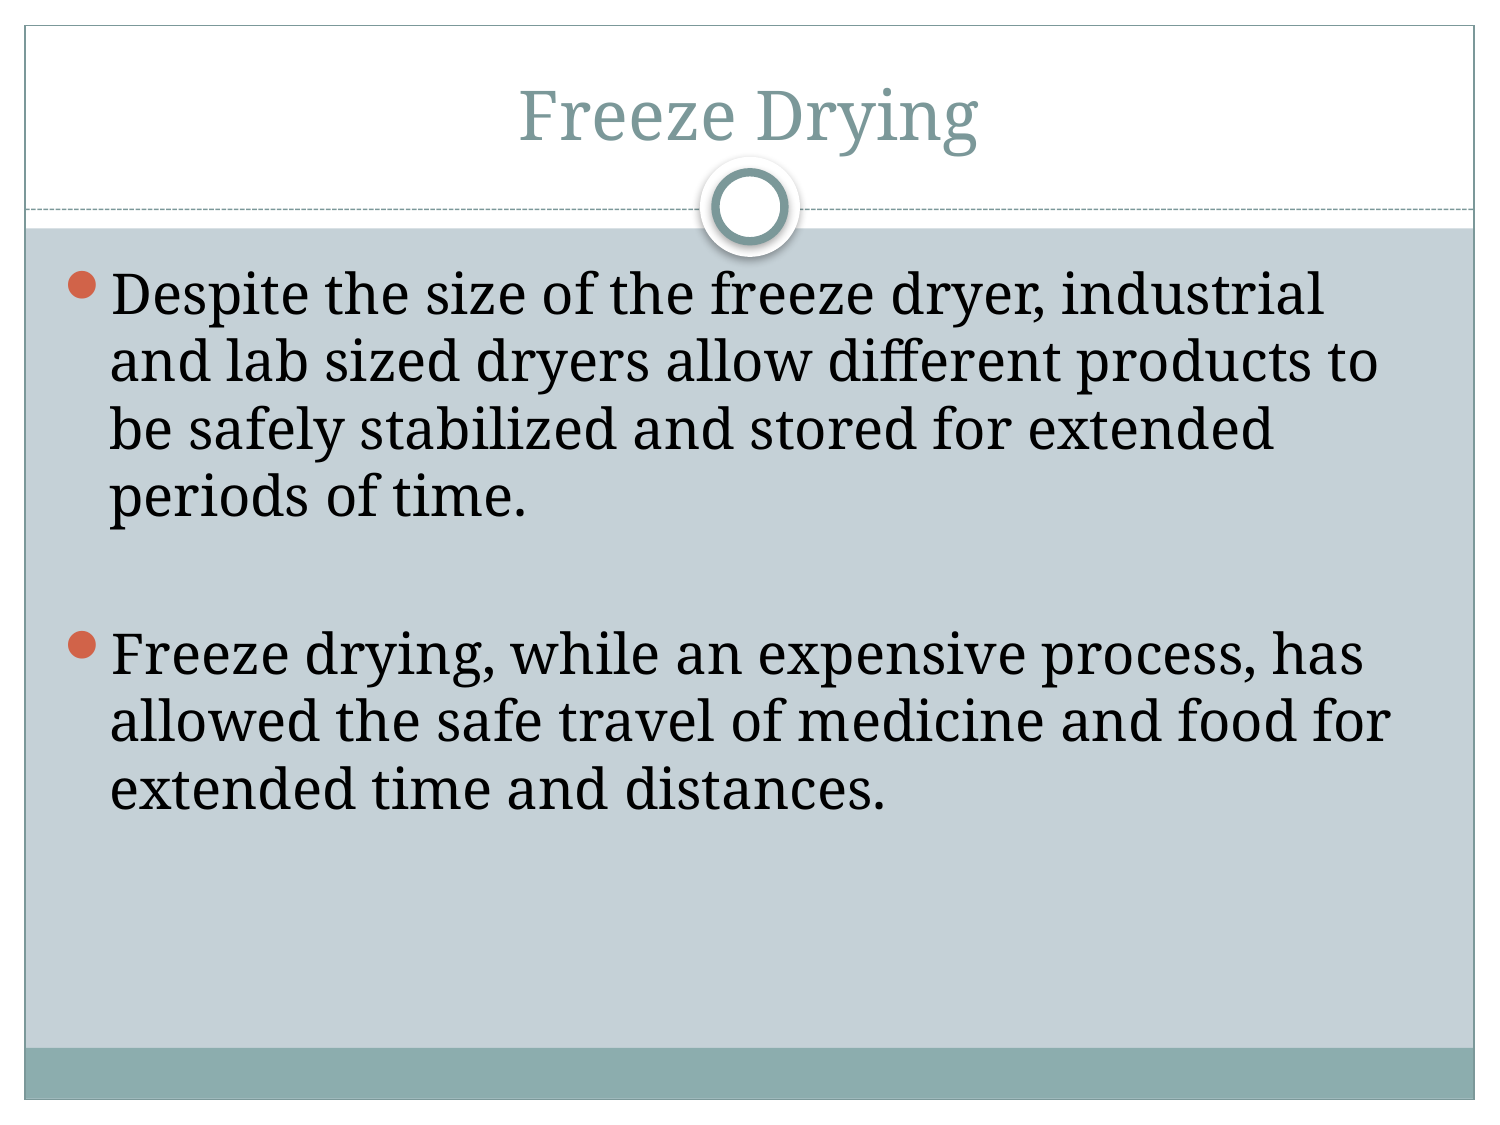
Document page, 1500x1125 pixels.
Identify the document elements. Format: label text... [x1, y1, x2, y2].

title Freeze Drying [49, 37, 1450, 162]
list Despite the size of the freeze dryer, industrial and lab sized dryers allow different products to be safely stabilized and stored for extended periods of time. Freeze drying, while an expensive process, has allowed the safe travel of medicine and food for extended time and distances. [49, 250, 1445, 1001]
